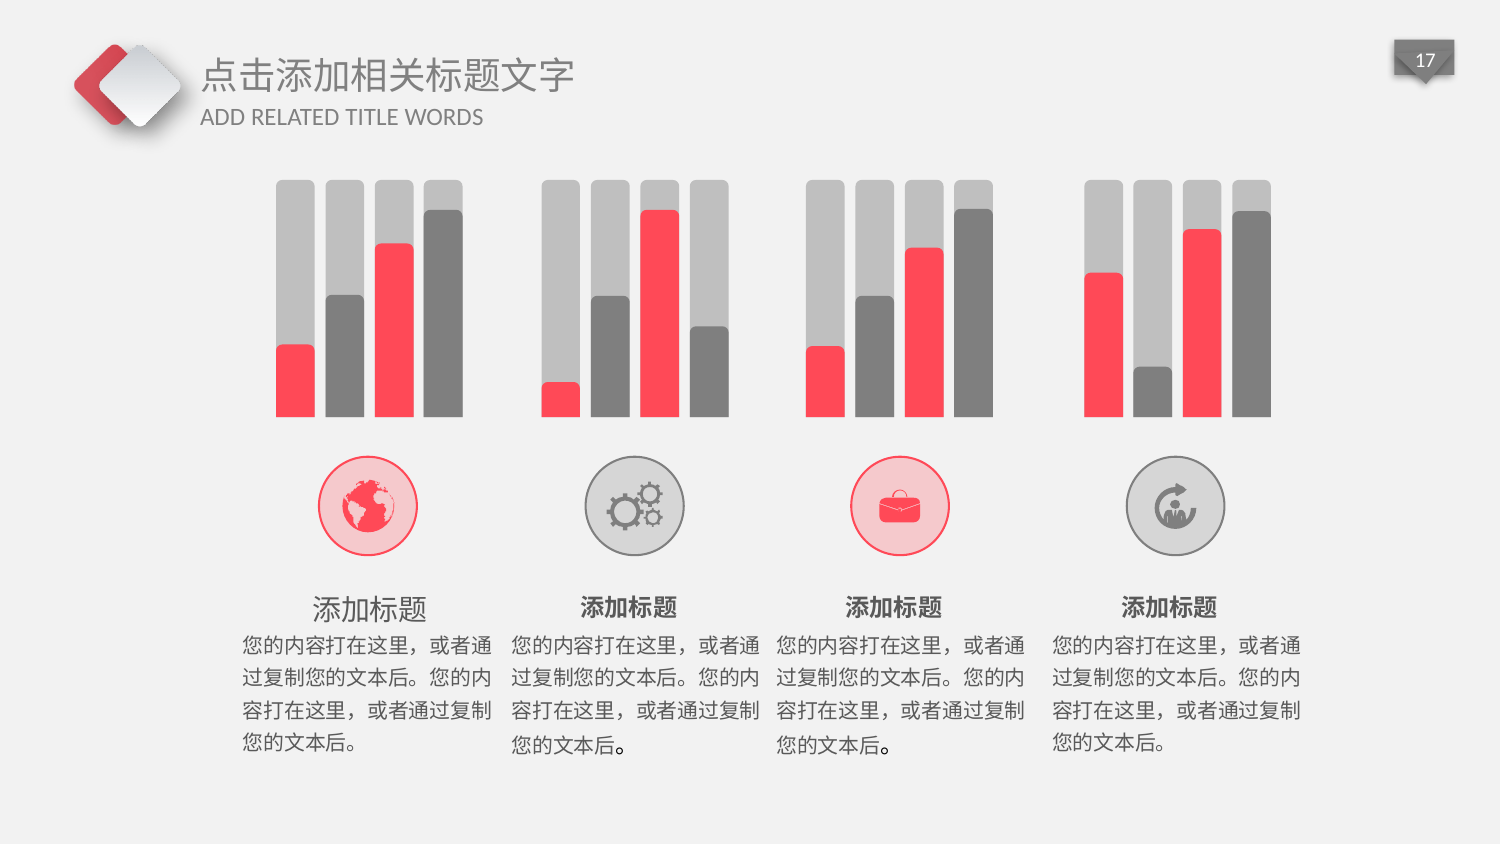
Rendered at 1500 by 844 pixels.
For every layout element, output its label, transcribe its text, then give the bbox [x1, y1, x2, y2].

text_box [590, 179, 630, 301]
text_box [541, 382, 580, 418]
text_box [374, 243, 414, 418]
text_box 添加标题 [300, 568, 532, 629]
text_box [585, 456, 684, 556]
text_box [1232, 179, 1271, 214]
text_box [689, 179, 729, 331]
text_box [1084, 179, 1124, 278]
text_box [1232, 211, 1271, 418]
text_box [325, 294, 365, 418]
text_box [1133, 366, 1173, 418]
text_box 添加标题 [833, 573, 1066, 624]
text_box 添加标题 [1109, 573, 1341, 624]
text_box 您的内容打在这里，或者通过复制您的文本后。您的内容打在这里，或者通过复制您的文本后。 [499, 619, 764, 764]
text_box [541, 179, 580, 386]
text_box [325, 179, 365, 300]
text_box [1126, 456, 1225, 556]
text_box [855, 295, 895, 418]
text_box 添加标题 [568, 573, 801, 624]
text_box [689, 326, 729, 418]
text_box [423, 209, 463, 418]
text_box [1182, 179, 1222, 234]
text_box [879, 489, 921, 523]
text_box [855, 179, 895, 301]
text_box [805, 346, 845, 418]
text_box [805, 179, 845, 352]
text_box [640, 179, 680, 215]
text_box [374, 179, 414, 248]
text_box [851, 456, 949, 556]
text_box [1154, 483, 1197, 529]
text_box [954, 179, 993, 212]
text_box 您的内容打在这里，或者通过复制您的文本后。您的内容打在这里，或者通过复制您的文本后。 [1040, 618, 1314, 761]
text_box [954, 208, 993, 418]
text_box 您的内容打在这里，或者通过复制您的文本后。您的内容打在这里，或者通过复制您的文本后。 [764, 619, 1039, 764]
text_box [590, 295, 630, 418]
text_box [318, 456, 417, 556]
text_box [276, 344, 315, 418]
picture [89, 35, 190, 136]
text_box [904, 247, 944, 418]
text_box [423, 179, 463, 214]
text_box [342, 479, 395, 533]
text_box [1084, 272, 1124, 418]
text_box [1133, 179, 1173, 372]
text_box [276, 179, 315, 348]
text_box [606, 481, 663, 531]
text_box [1182, 229, 1222, 418]
text_box [904, 179, 944, 253]
text_box 您的内容打在这里，或者通过复制您的文本后。您的内容打在这里，或者通过复制您的文本后。 [230, 618, 499, 761]
text_box [640, 209, 680, 418]
